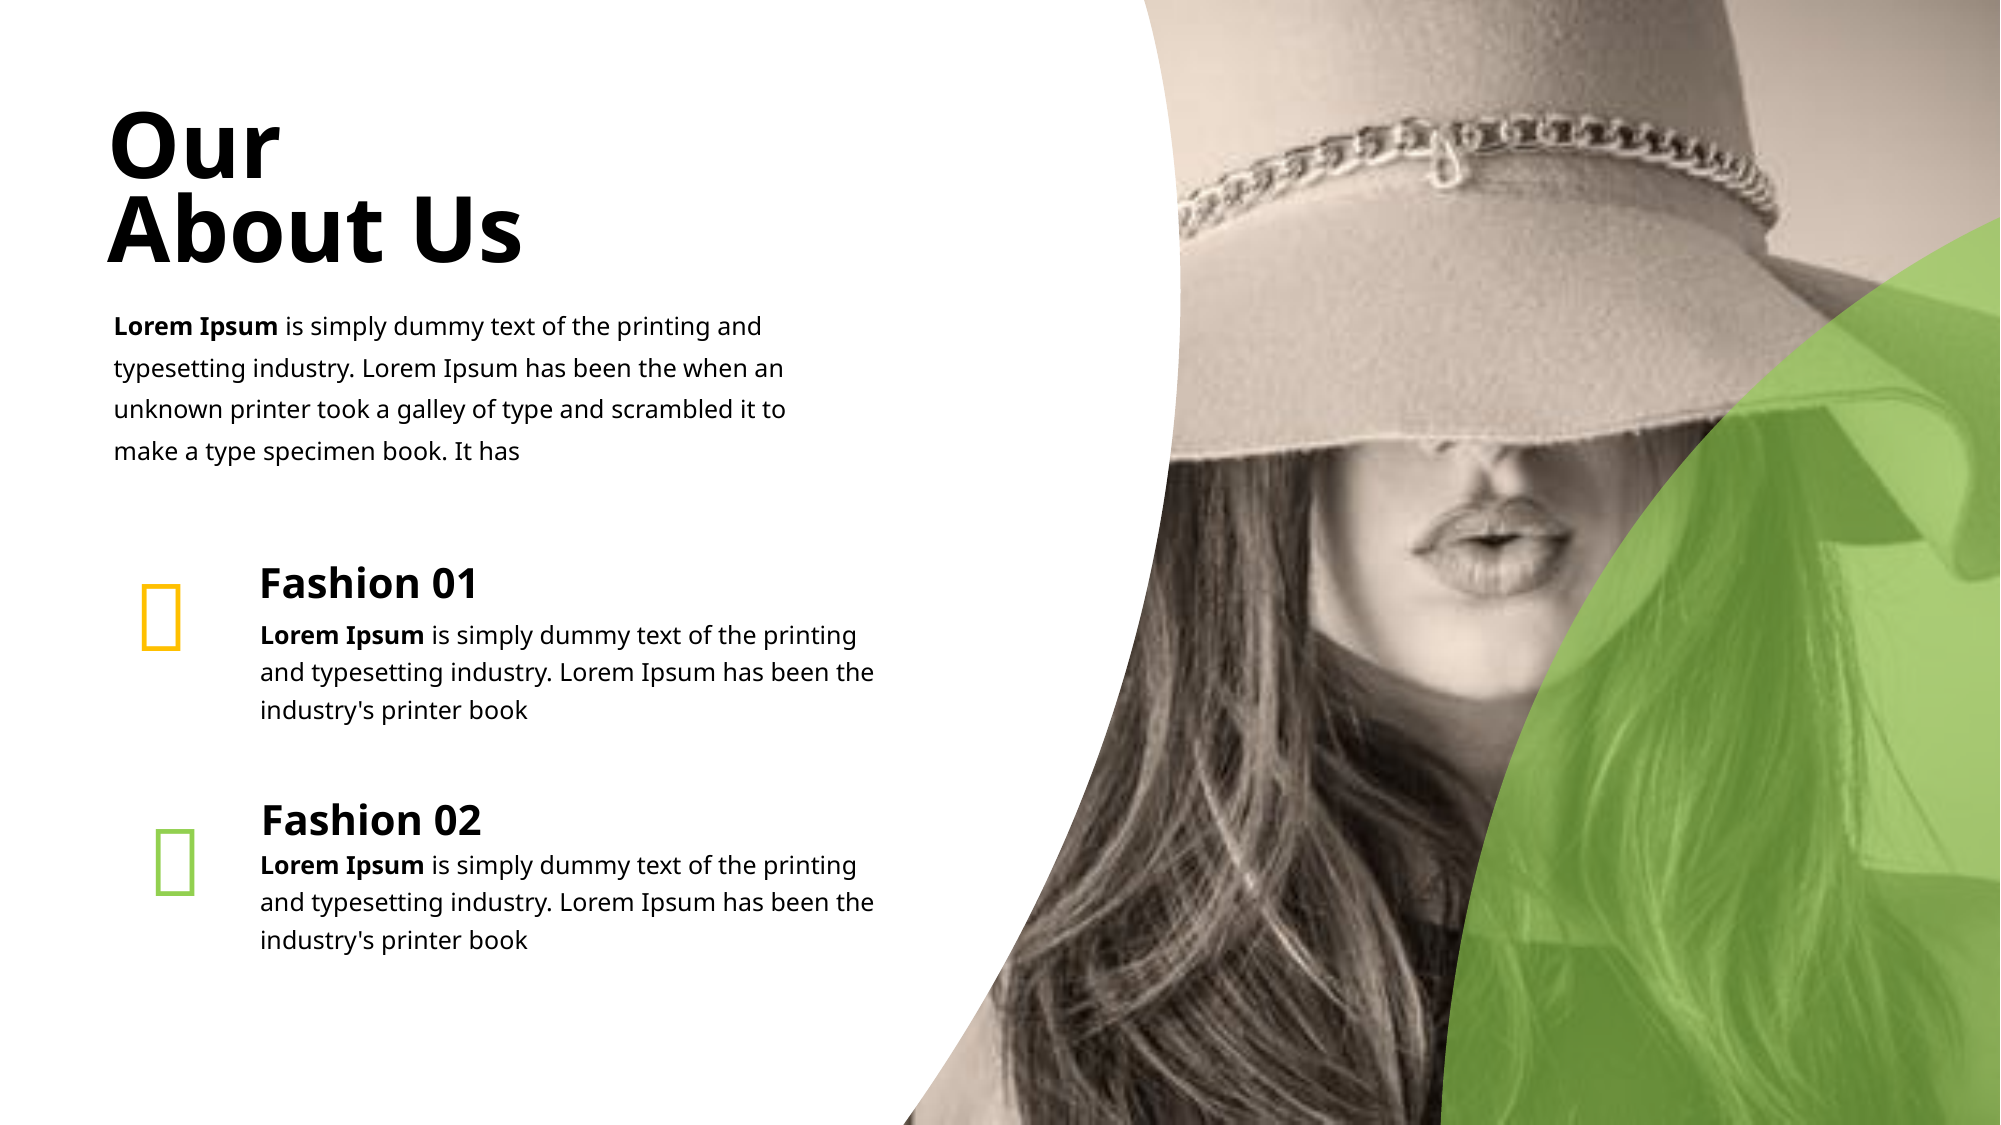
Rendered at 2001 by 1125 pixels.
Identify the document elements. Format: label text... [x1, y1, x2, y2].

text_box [98, 549, 900, 960]
text_box Lorem Ipsum is simply dummy text of the printing and typesetting industry. Lorem Ipsum has been the when an unknown printer took a galley of type and scrambled it to make a type specimen book. It has [98, 291, 839, 473]
picture [903, 0, 2001, 1125]
text_box Our About Us [93, 106, 540, 288]
